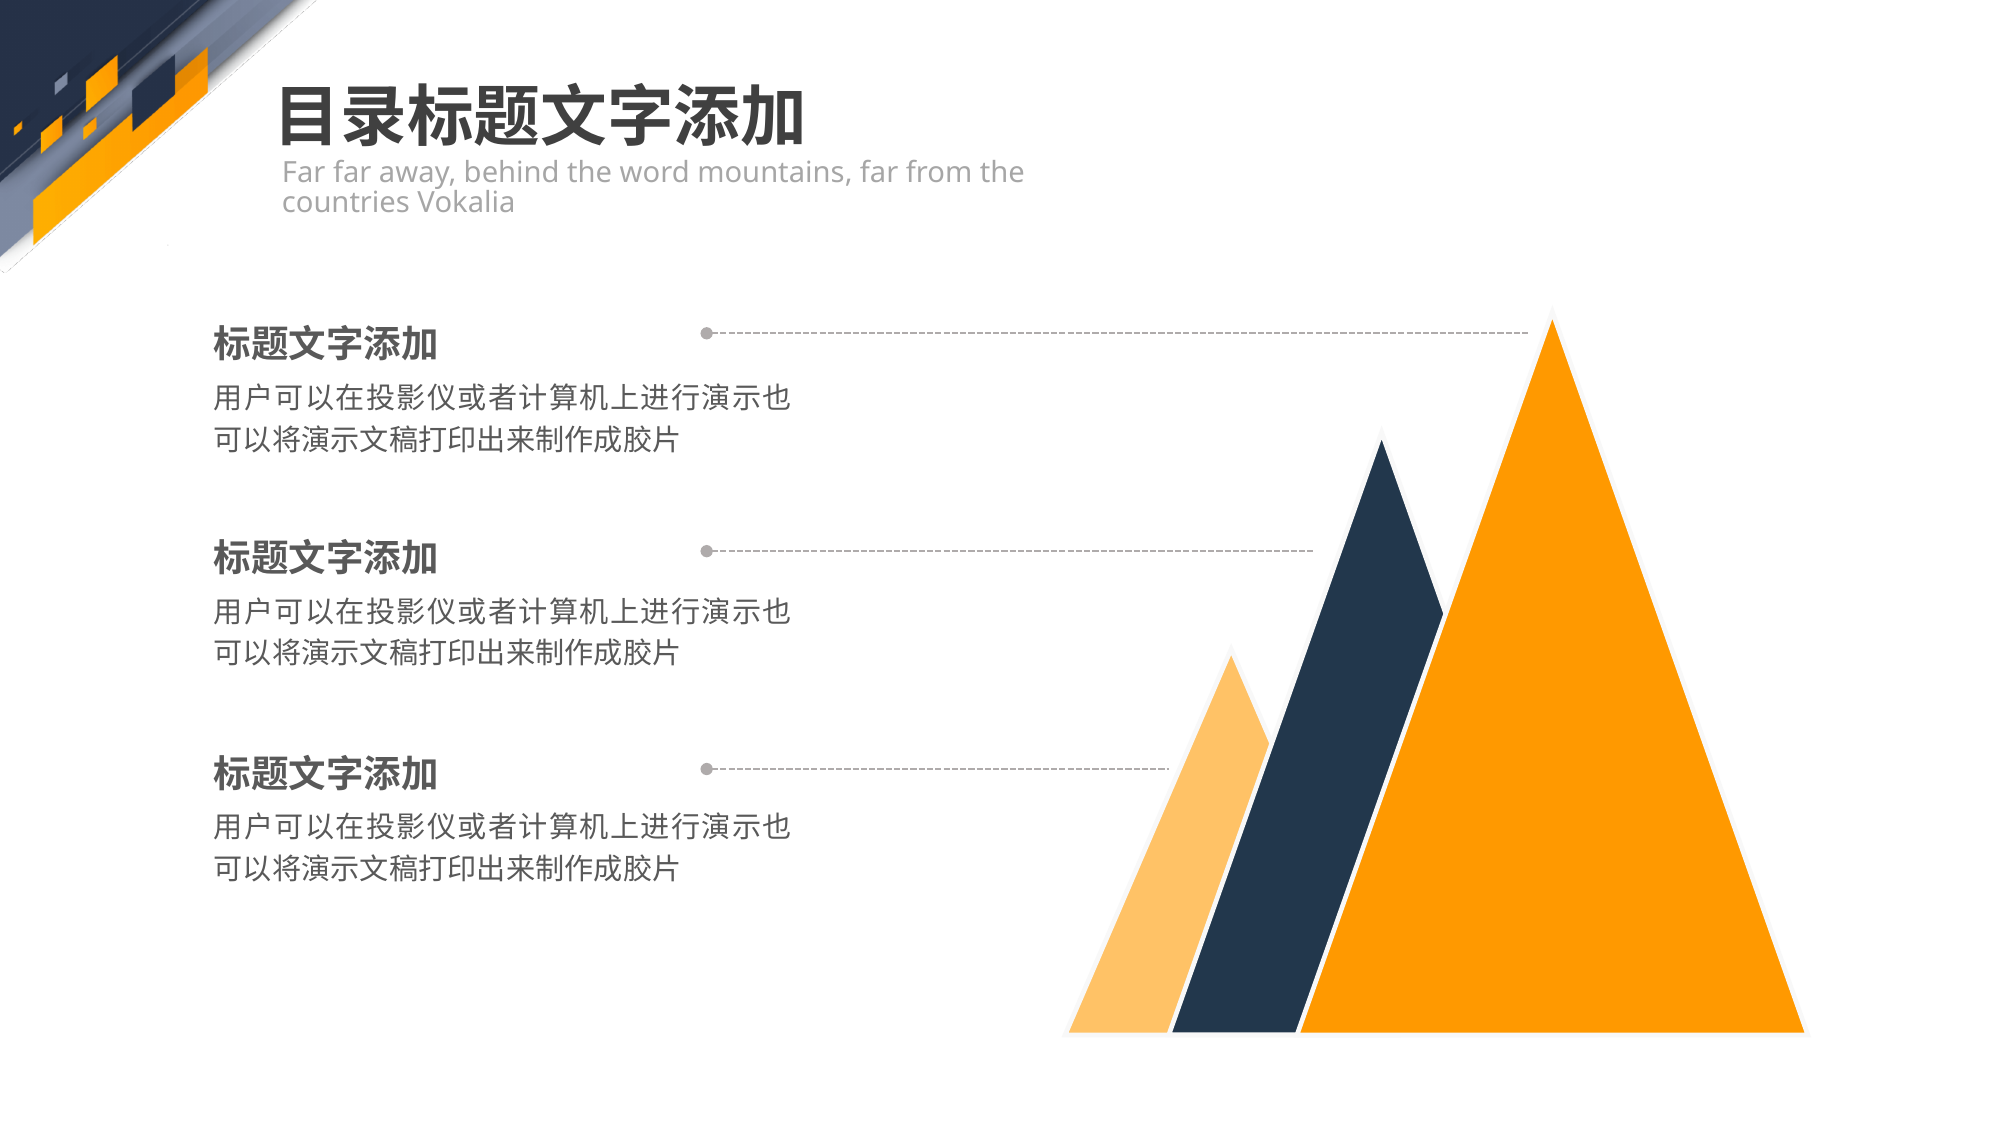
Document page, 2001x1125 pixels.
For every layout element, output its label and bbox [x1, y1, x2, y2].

text_box [1065, 311, 1808, 1035]
text_box [198, 304, 808, 465]
picture [0, 0, 388, 330]
text_box [198, 733, 808, 895]
text_box [273, 74, 1135, 190]
text_box [198, 517, 808, 679]
